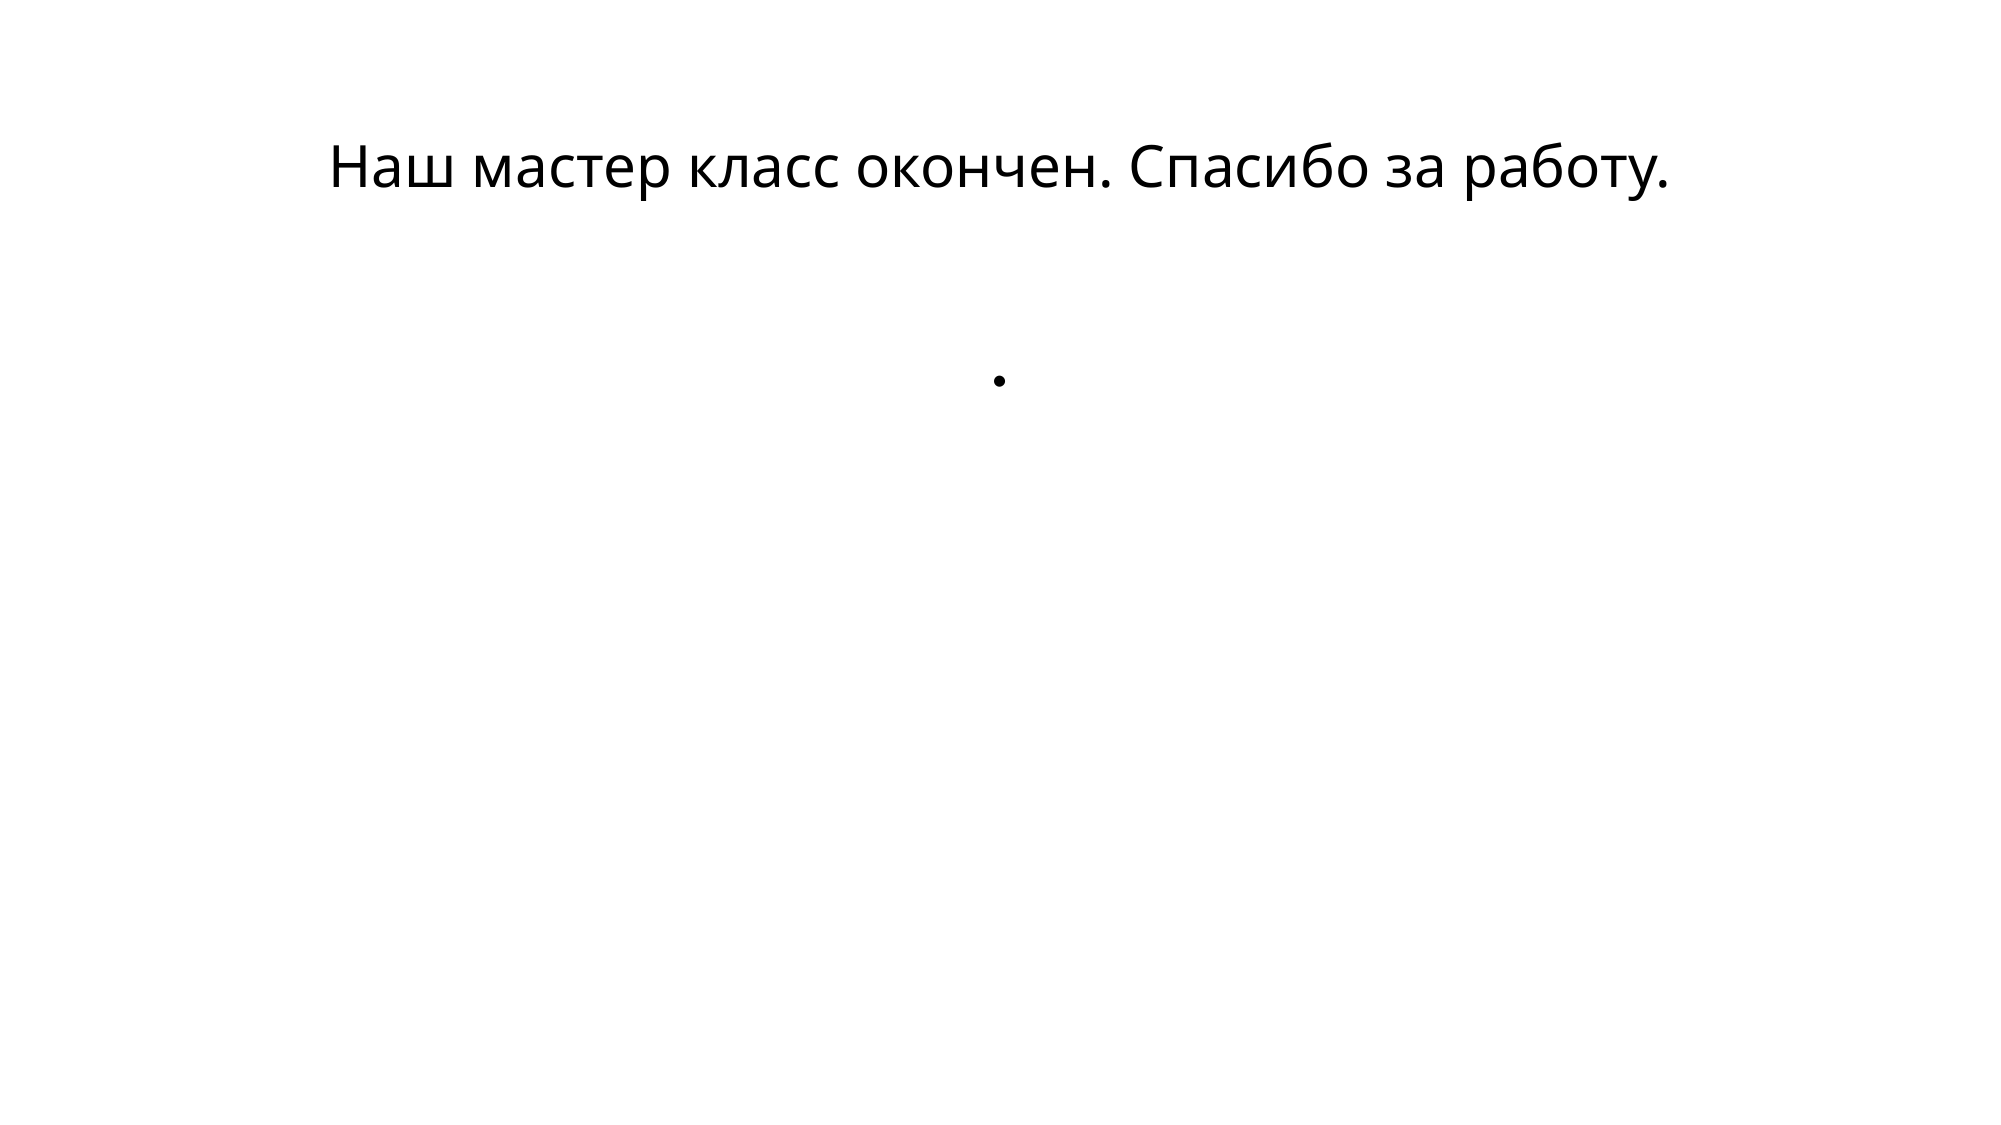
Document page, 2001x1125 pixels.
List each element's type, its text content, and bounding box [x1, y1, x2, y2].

title Наш мастер класс окончен. Спасибо за работу. [137, 59, 1863, 278]
list . [137, 299, 1863, 1014]
